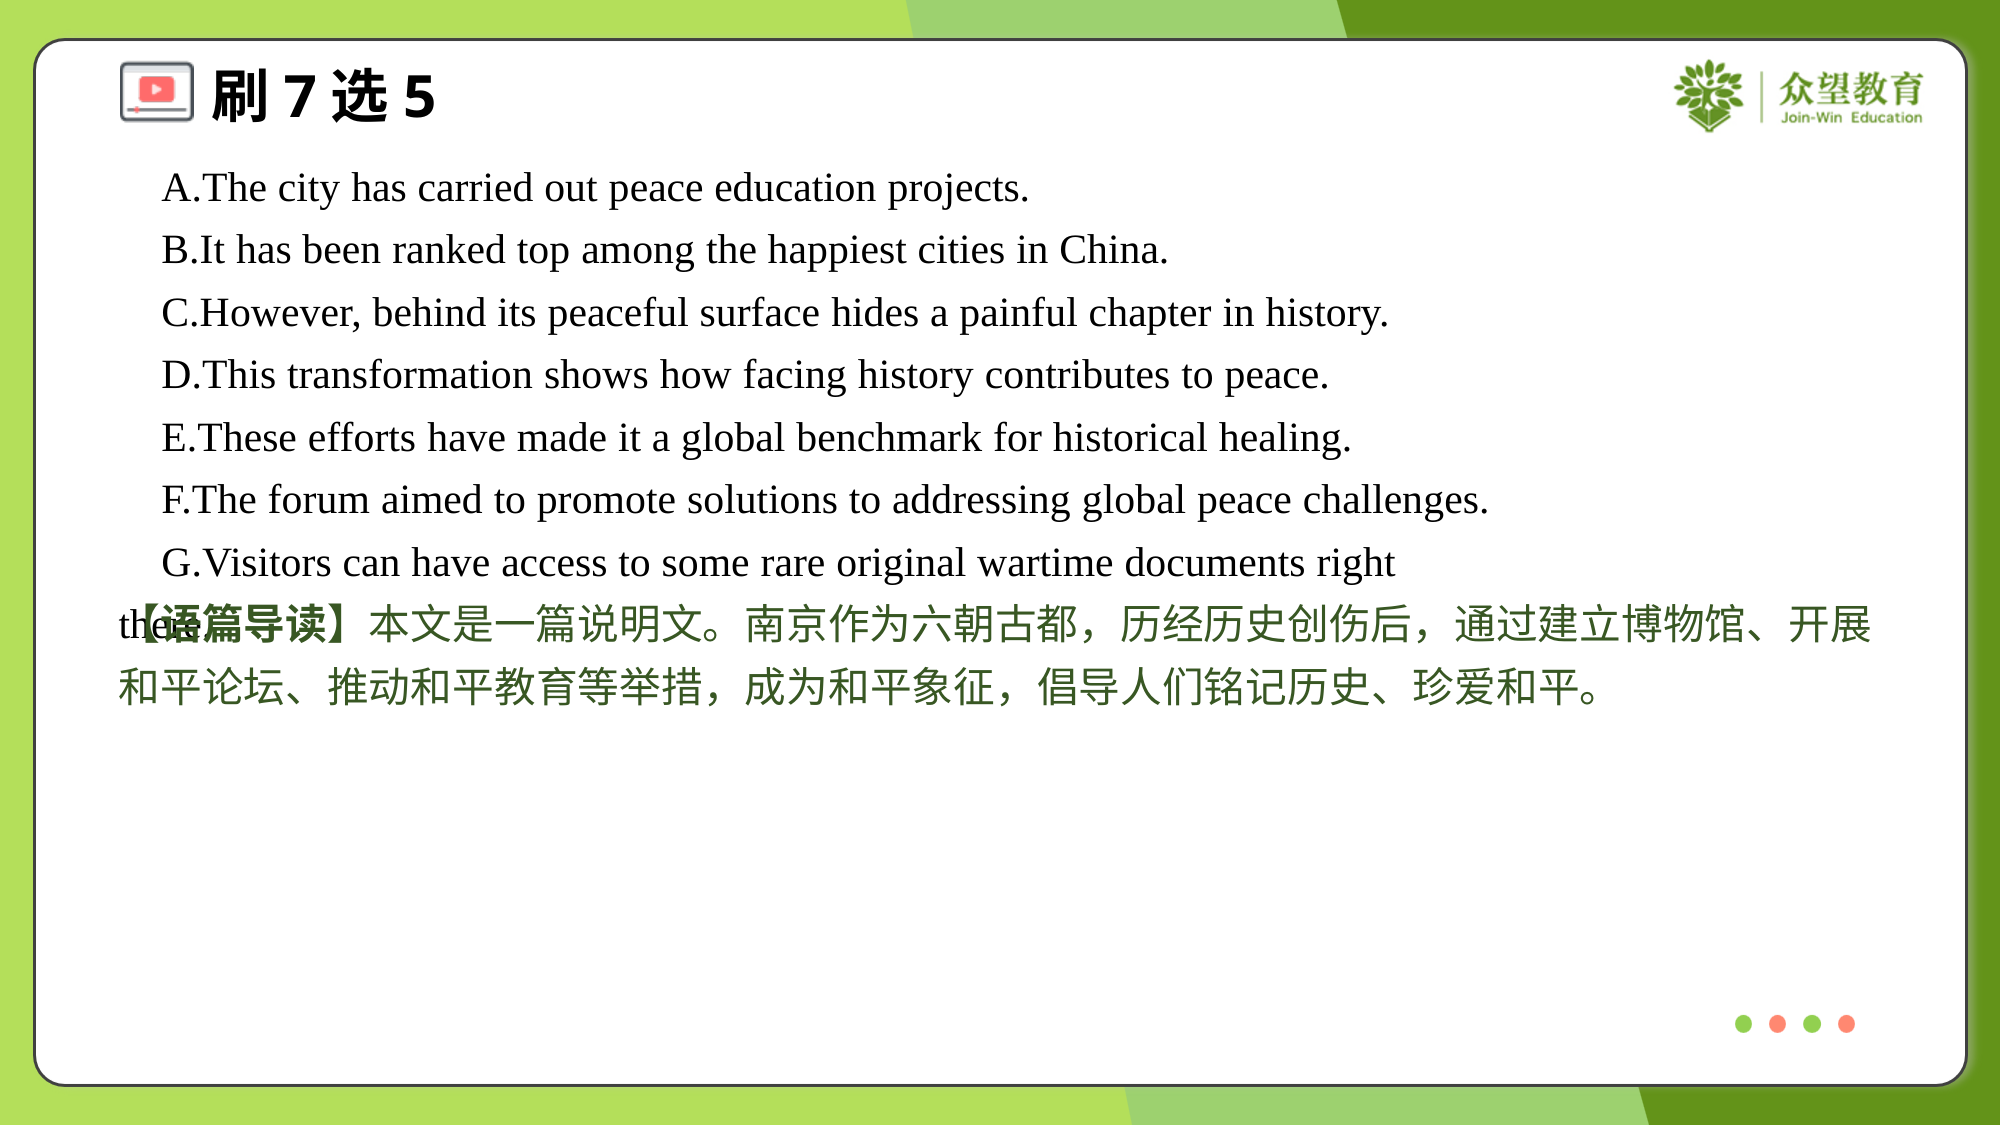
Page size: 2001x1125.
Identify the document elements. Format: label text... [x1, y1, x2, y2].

text_box 【语篇导读】本文是一篇说明文。南京作为六朝古都，历经历史创伤后，通过建立博物馆、开展和平论坛、推动和平教育等举措，成为和平象征，倡导人们铭记历史、珍爱和平。 [118, 585, 1883, 706]
picture [0, 0, 2000, 1125]
text_box A.The city has carried out peace education projects. B.It has been ranked top among the happiest cities in China. C.However, behind its peaceful surface hides a painful chapter in history. D.This transformation shows how facing history contributes to peace. E.These efforts have made it a global benchmark for historical healing. F.The forum aimed to promote solutions to addressing global peace challenges. G.Visitors can have access to some rare original wartime documents right there.#7 [118, 146, 1883, 579]
